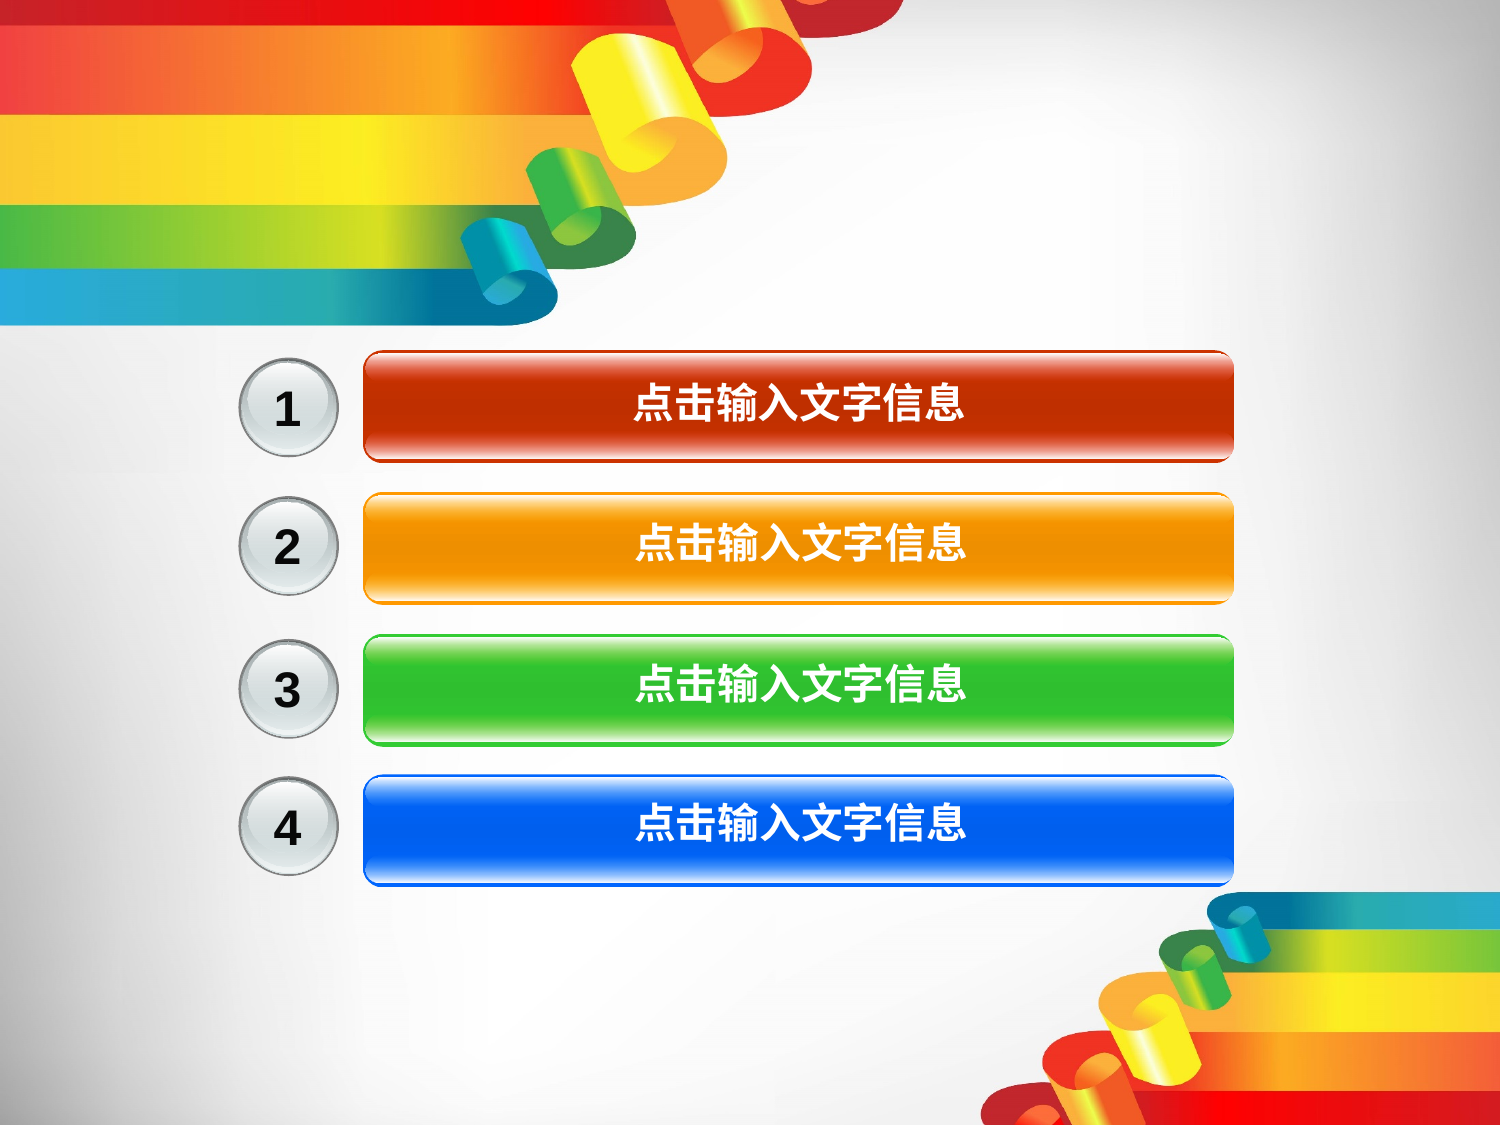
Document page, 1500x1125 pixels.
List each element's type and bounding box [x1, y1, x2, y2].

text_box [238, 496, 339, 596]
text_box [238, 776, 339, 876]
picture [0, 0, 1500, 1125]
text_box [238, 639, 339, 739]
text_box [362, 774, 1235, 888]
text_box [362, 350, 1235, 464]
text_box [362, 491, 1235, 605]
text_box [362, 633, 1235, 747]
text_box [238, 357, 339, 458]
